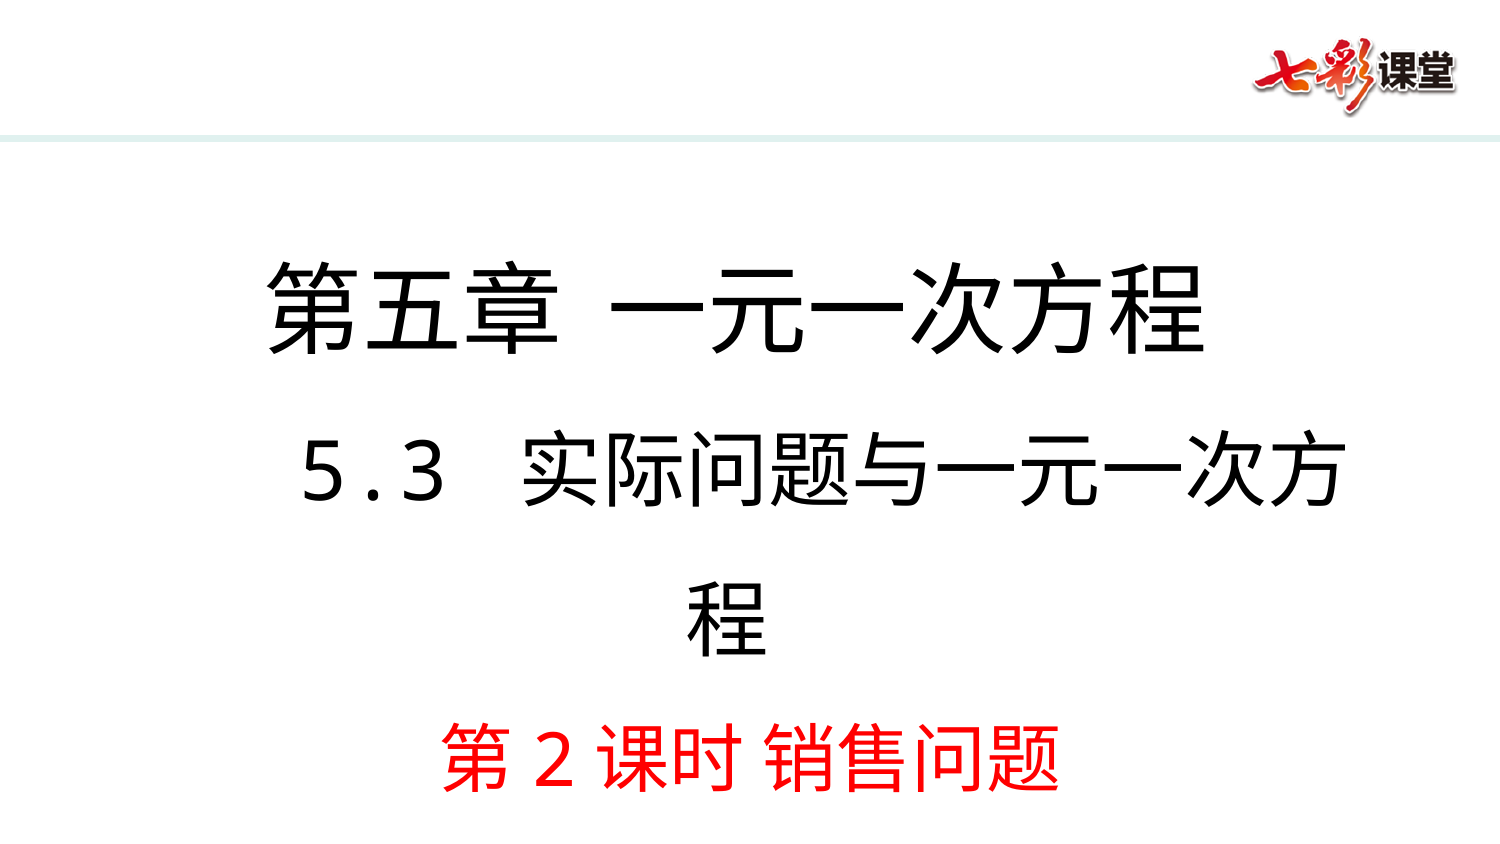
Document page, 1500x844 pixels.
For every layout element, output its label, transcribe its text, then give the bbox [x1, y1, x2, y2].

picture [1249, 32, 1461, 118]
text_box 第五章 一元一次方程 5.3 实际问题与一元一次方程 第2课时 销售问题 [93, 179, 1406, 810]
